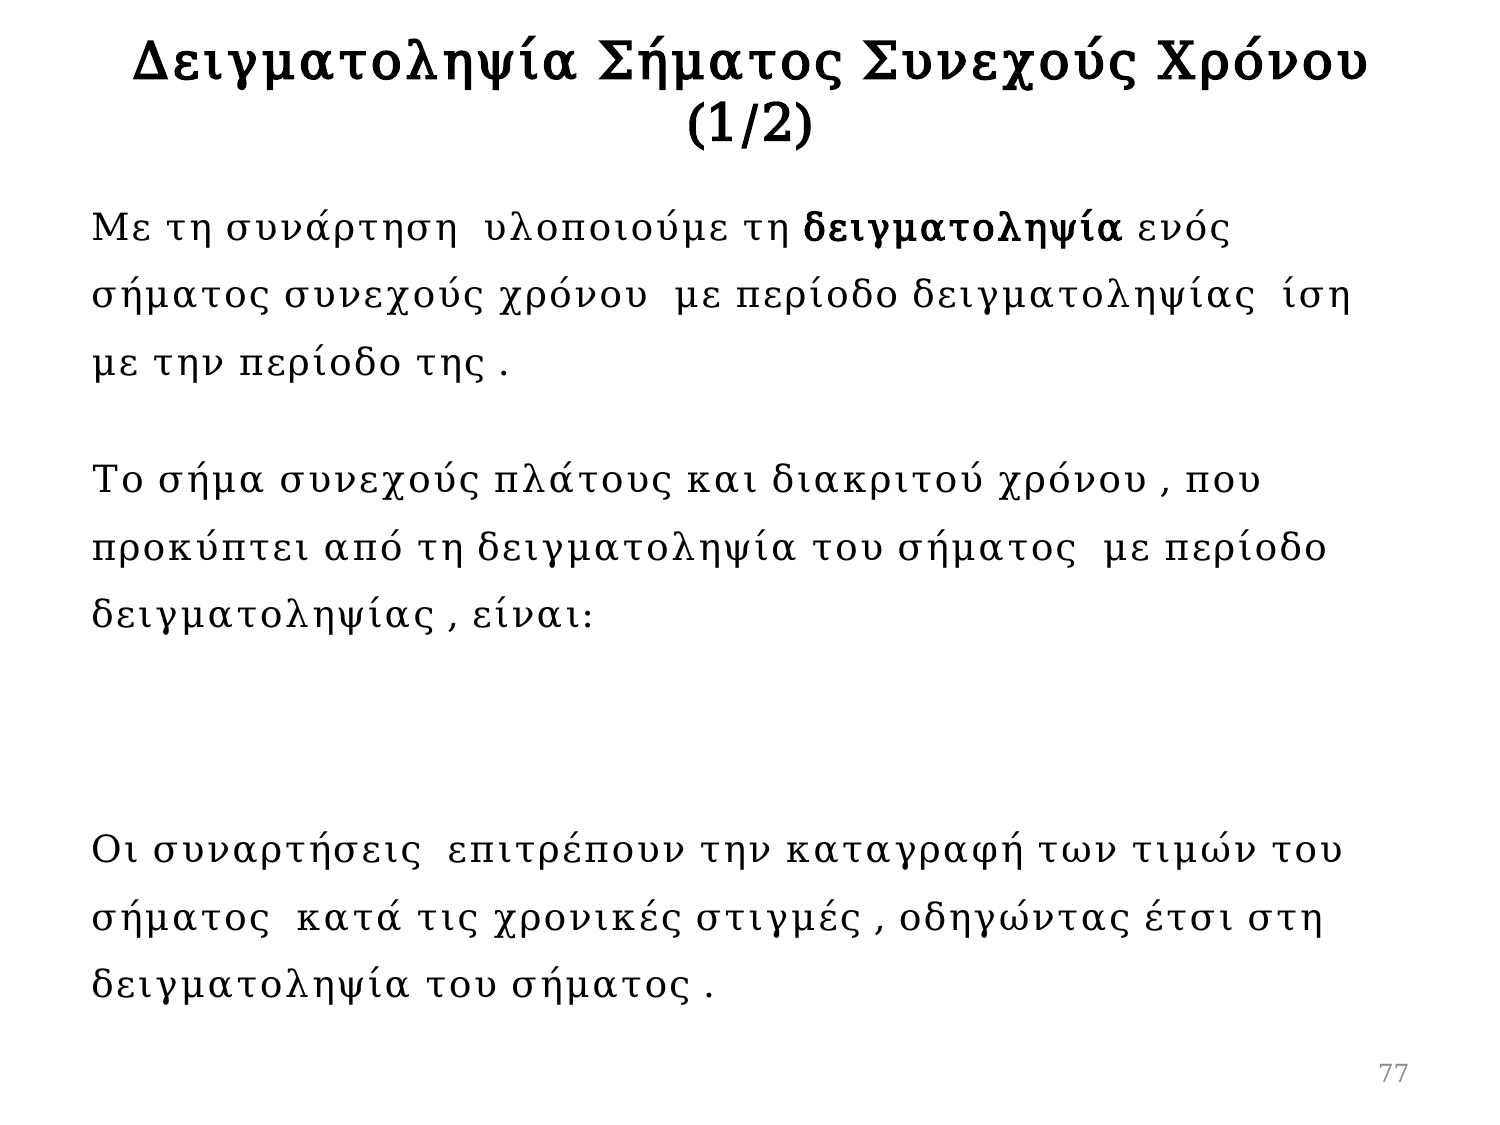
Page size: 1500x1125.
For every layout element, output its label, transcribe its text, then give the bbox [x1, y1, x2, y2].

title Δειγματοληψία Σήματος Συνεχούς Χρόνου (1/2) [75, 19, 1425, 159]
slide_number 77 [1222, 1042, 1425, 1103]
